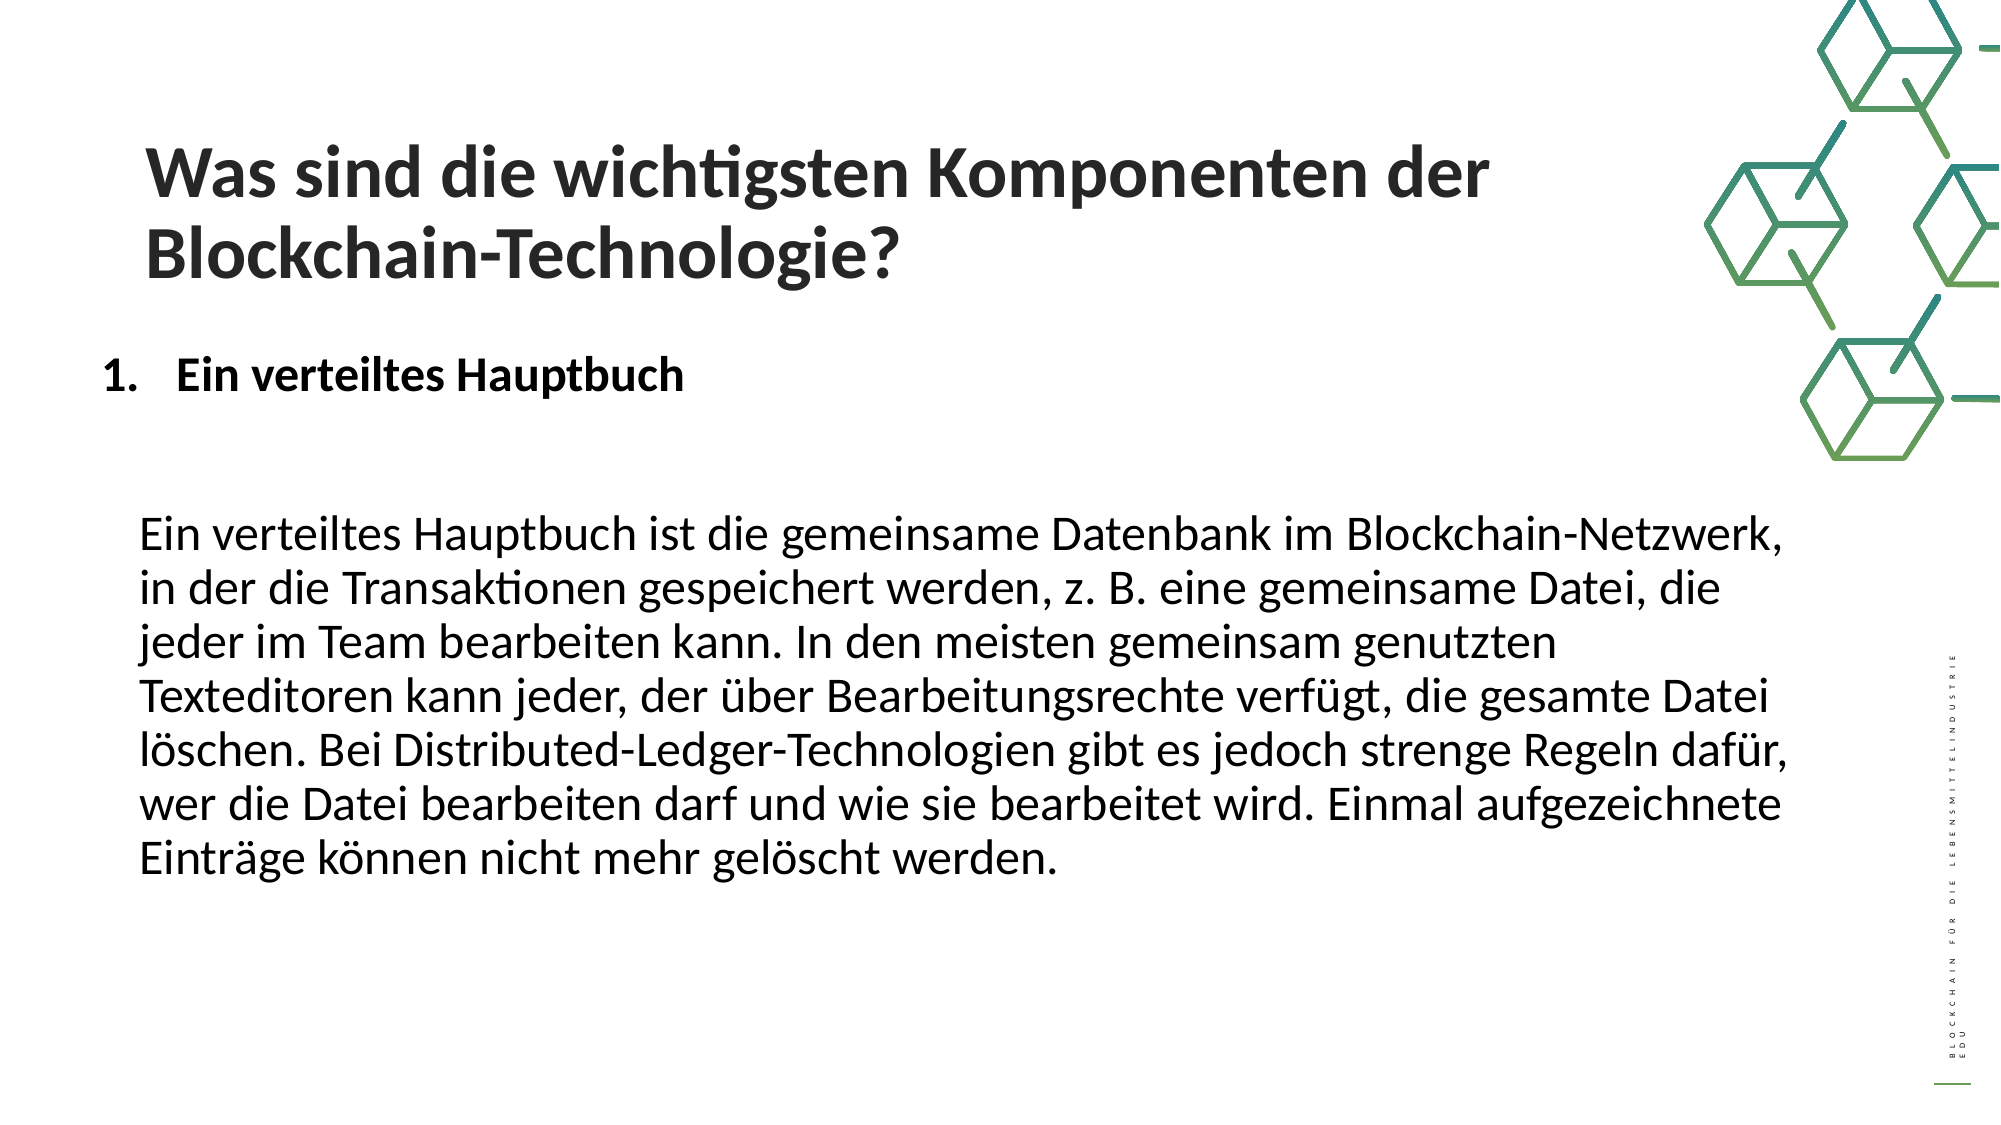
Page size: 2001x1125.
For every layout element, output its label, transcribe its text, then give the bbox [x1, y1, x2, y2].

list Was sind die wichtigsten Komponenten der Blockchain-Technologie? [130, 124, 1704, 337]
list Ein verteiltes Hauptbuch Ein verteiltes Hauptbuch ist die gemeinsame Datenbank im Blockchain-Netzwerk, in der die Transaktionen gespeichert werden, z. B. eine gemeinsame Datei, die jeder im Team bearbeiten kann. In den meisten gemeinsam genutzten Texteditoren kann jeder, der über Bearbeitungsrechte verfügt, die gesamte Datei löschen. Bei Distributed-Ledger-Technologien gibt es jedoch strenge Regeln dafür, wer die Datei bearbeiten darf und wie sie bearbeitet wird. Einmal aufgezeichnete Einträge können nicht mehr gelöscht werden. [86, 329, 1825, 1100]
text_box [1704, 0, 2000, 461]
